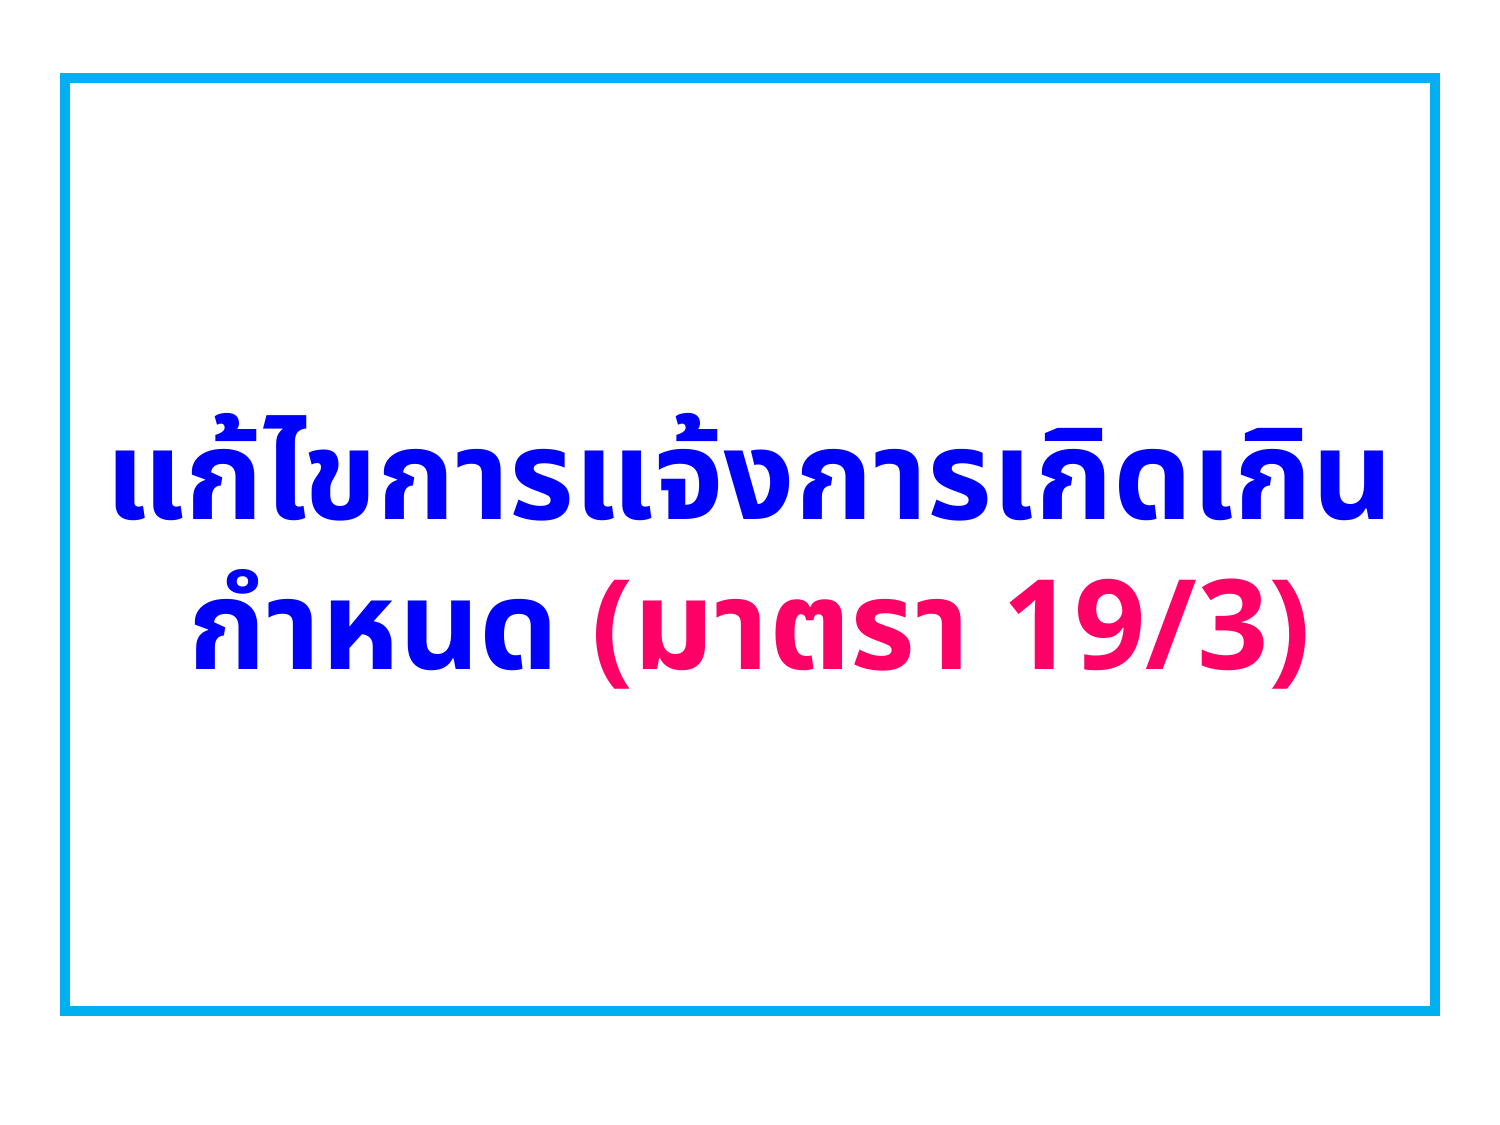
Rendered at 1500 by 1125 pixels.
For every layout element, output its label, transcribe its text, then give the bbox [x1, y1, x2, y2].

text_box แก้ไขการแจ้งการเกิดเกินกำหนด (มาตรา 19/3) [64, 78, 1436, 1012]
